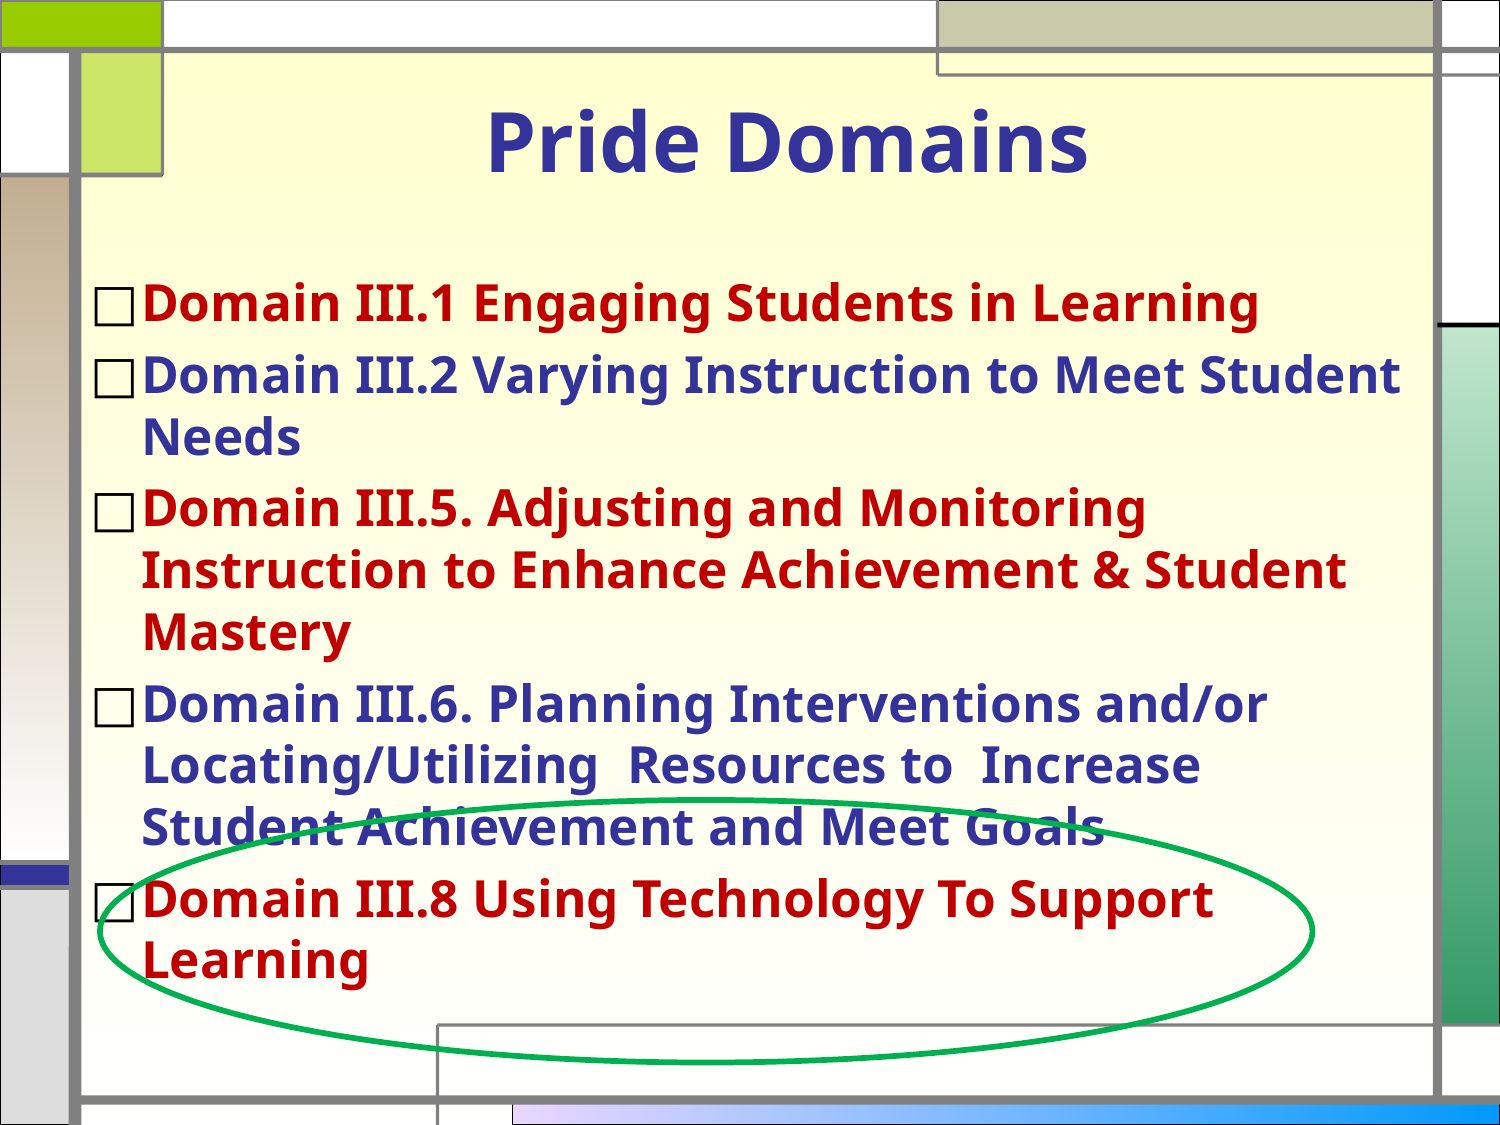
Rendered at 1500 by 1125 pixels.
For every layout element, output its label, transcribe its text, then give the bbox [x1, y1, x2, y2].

text_box [97, 797, 1315, 1065]
title Pride Domains [149, 44, 1426, 233]
list Domain III.1 Engaging Students in Learning Domain III.2 Varying Instruction to Meet Student Needs Domain III.5. Adjusting and Monitoring Instruction to Enhance Achievement & Student Mastery Domain III.6. Planning Interventions and/or Locating/Utilizing Resources to Increase Student Achievement and Meet Goals Domain III.8 Using Technology To Support Learning [74, 262, 1426, 1006]
